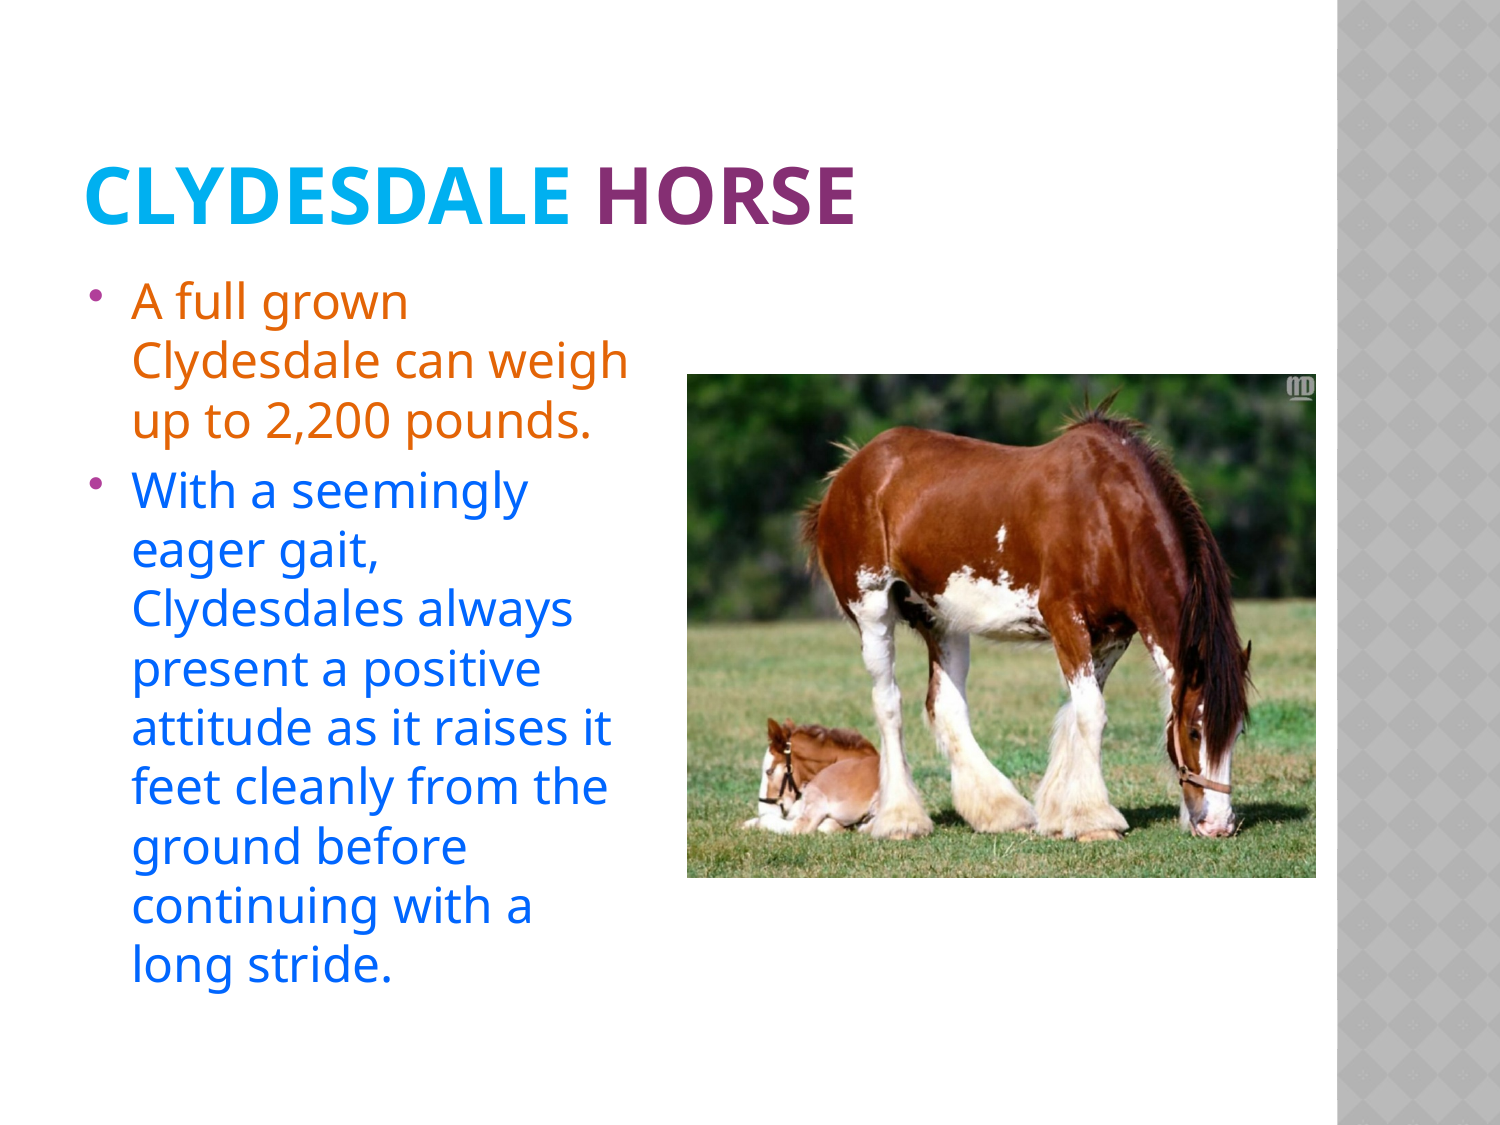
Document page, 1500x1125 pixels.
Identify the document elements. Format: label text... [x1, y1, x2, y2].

picture [687, 374, 1317, 879]
title Clydesdale horse [75, 52, 1263, 240]
list A full grown Clydesdale can weigh up to 2,200 pounds. With a seemingly eager gait, Clydesdales always present a positive attitude as it raises it feet cleanly from the ground before continuing with a long stride. [75, 262, 653, 1005]
